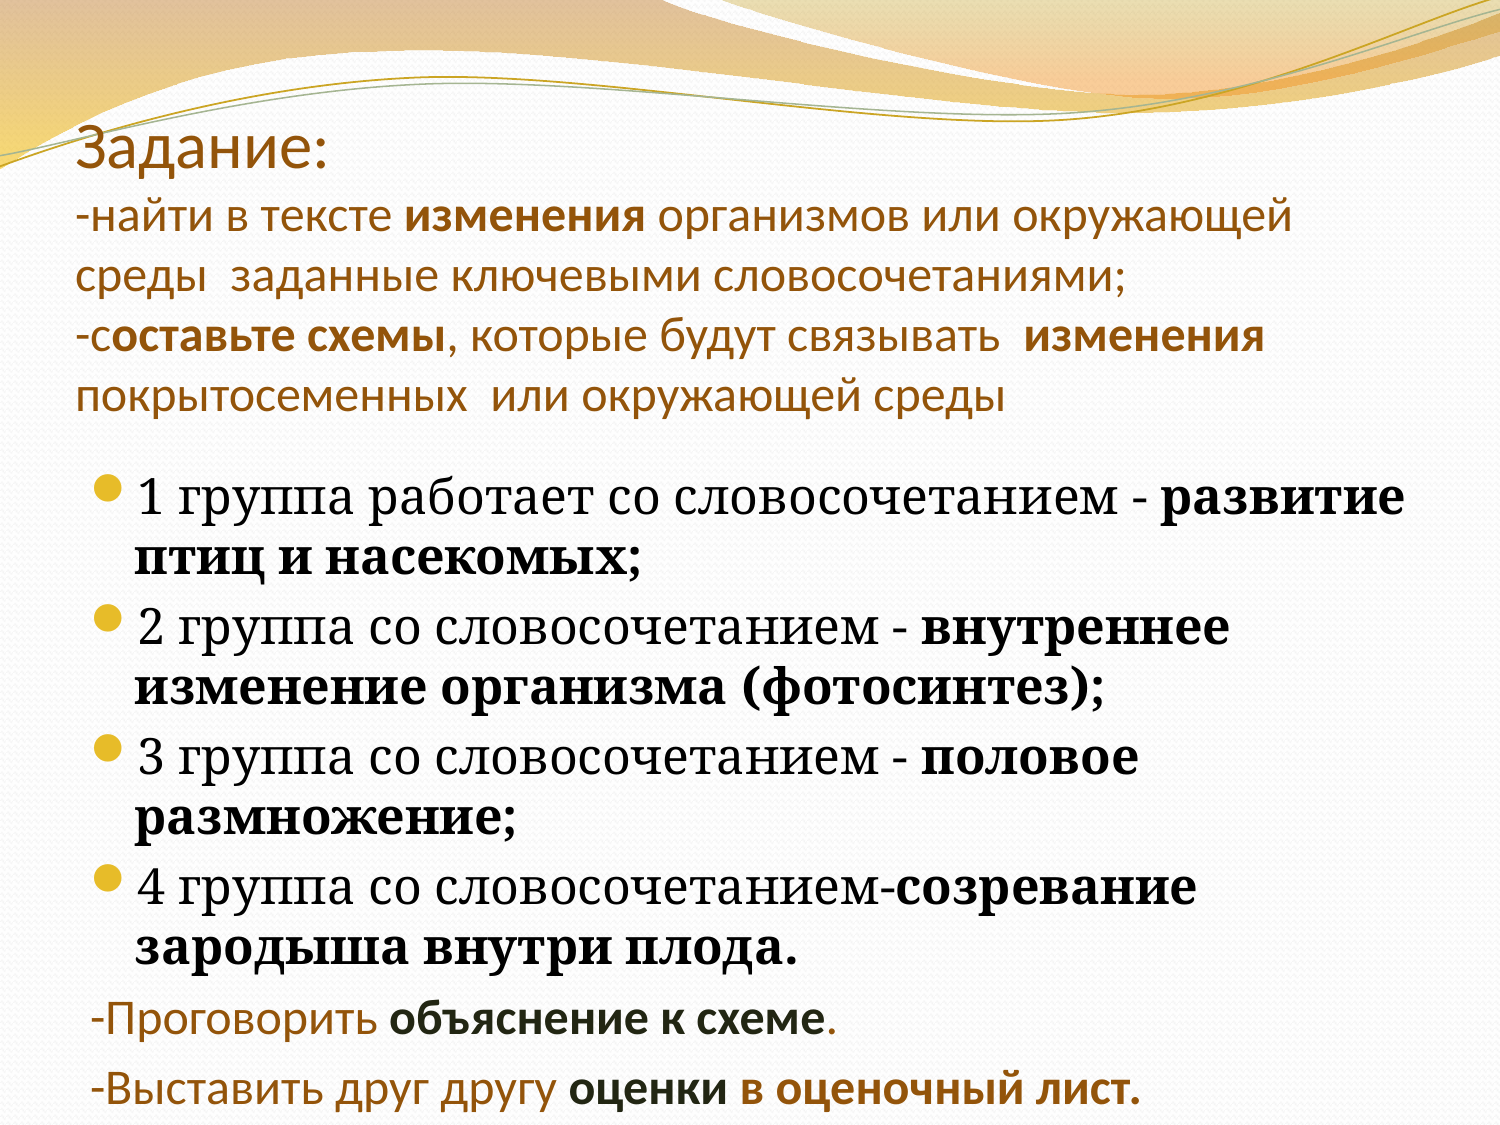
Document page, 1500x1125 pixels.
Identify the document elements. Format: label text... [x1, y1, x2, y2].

title Задание: -найти в тексте изменения организмов или окружающей среды заданные ключевыми словосочетаниями; -составьте схемы, которые будут связывать изменения покрытосеменных или окружающей среды [74, 70, 1426, 423]
list 1 группа работает со словосочетанием - развитие птиц и насекомых; 2 группа со словосочетанием - внутреннее изменение организма (фотосинтез); 3 группа со словосочетанием - половое размножение; 4 группа со словосочетанием-созревание зародыша внутри плода. -Проговорить объяснение к схеме. -Выставить друг другу оценки в оценочный лист. [74, 456, 1426, 1102]
